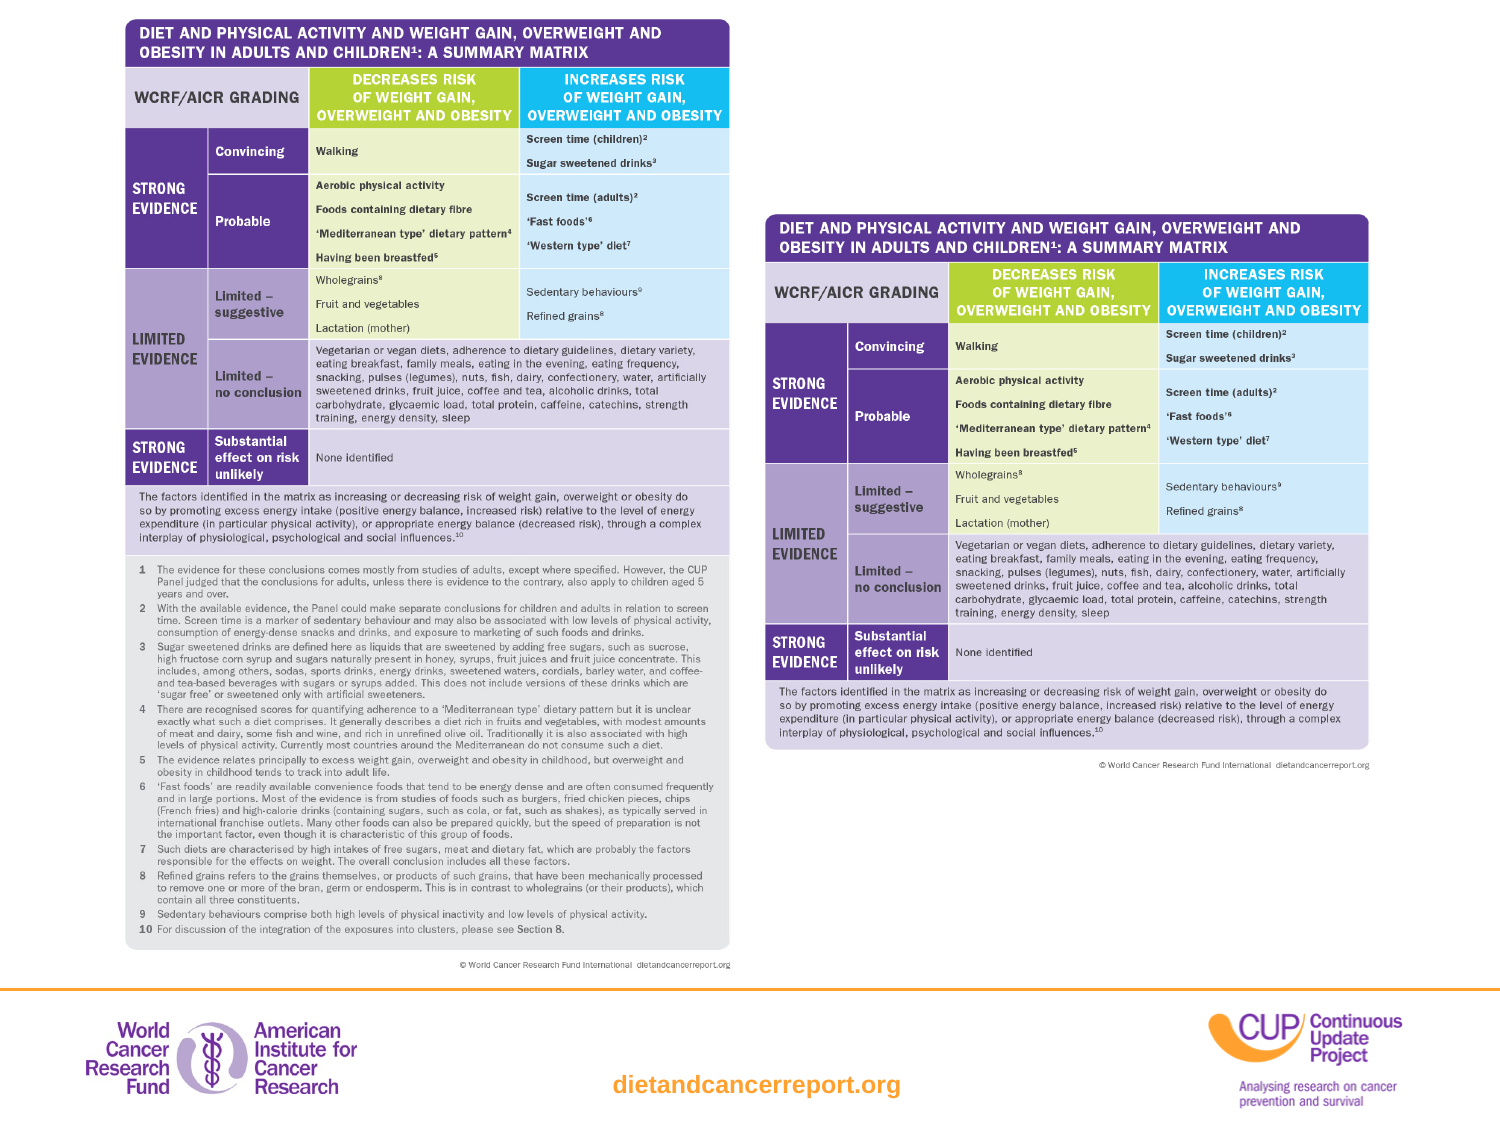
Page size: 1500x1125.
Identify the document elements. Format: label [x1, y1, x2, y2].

picture [1207, 1013, 1403, 1109]
picture [107, 1, 1387, 986]
picture [86, 1022, 357, 1094]
